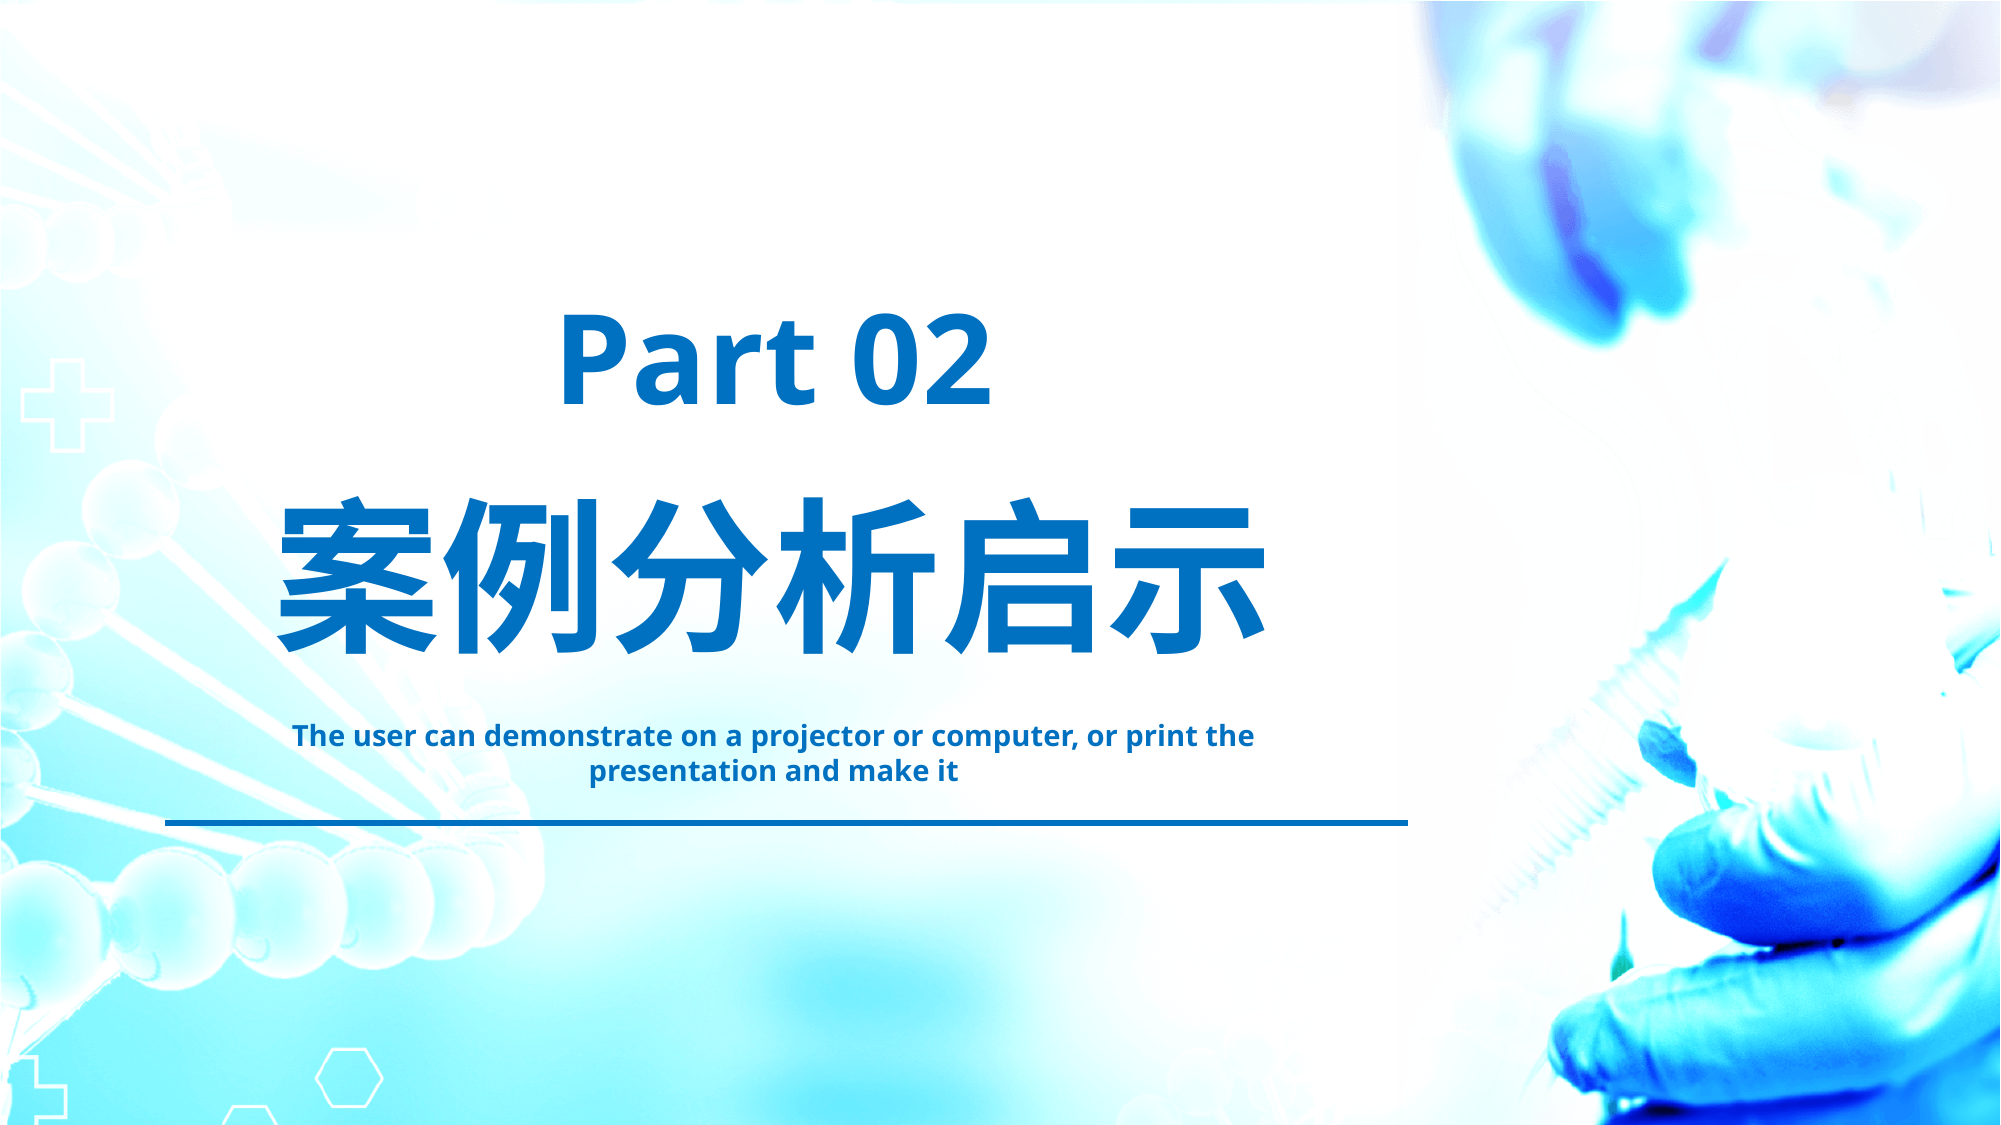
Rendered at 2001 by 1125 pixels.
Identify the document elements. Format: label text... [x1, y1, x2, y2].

text_box Part 02 [538, 272, 1009, 438]
picture [1396, 2, 2000, 1125]
text_box The user can demonstrate on a projector or computer, or print the presentation and make it [182, 709, 1365, 795]
picture [3, 1, 1395, 1125]
text_box 案例分析启示 [57, 465, 1490, 681]
